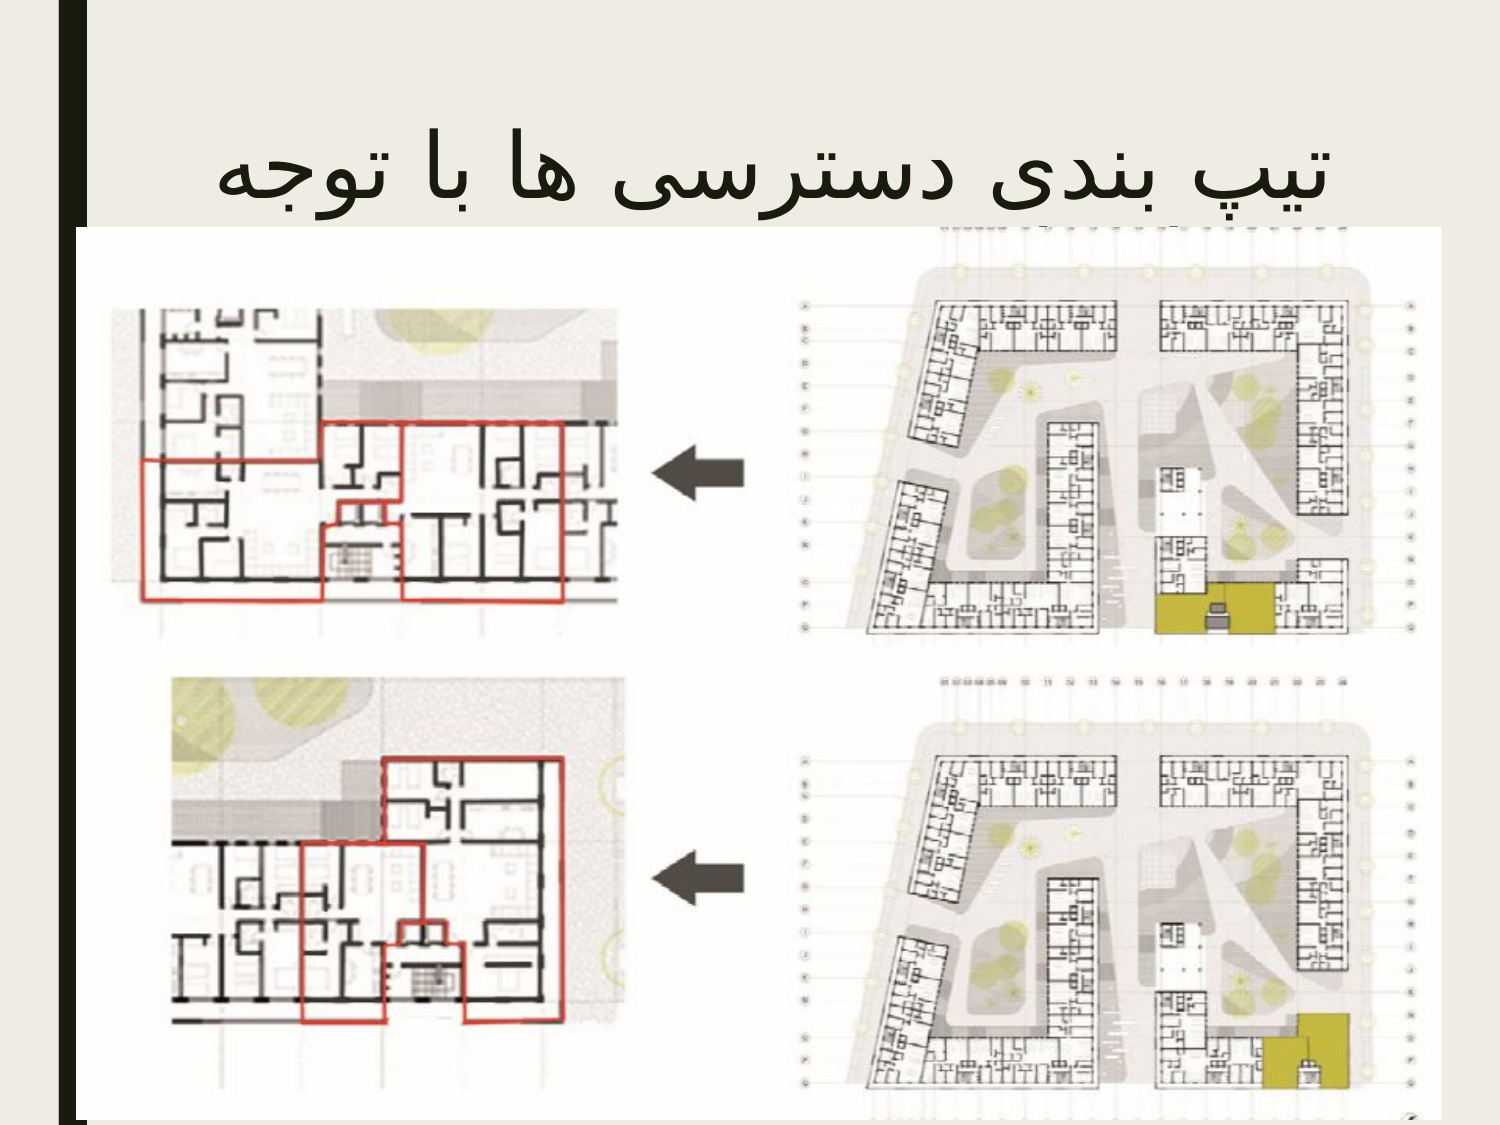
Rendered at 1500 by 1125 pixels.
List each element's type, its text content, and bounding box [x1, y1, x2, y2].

picture [76, 227, 1442, 1120]
title تیپ بندی دسترسی ها با توجه به راه پله: [168, 112, 1351, 227]
